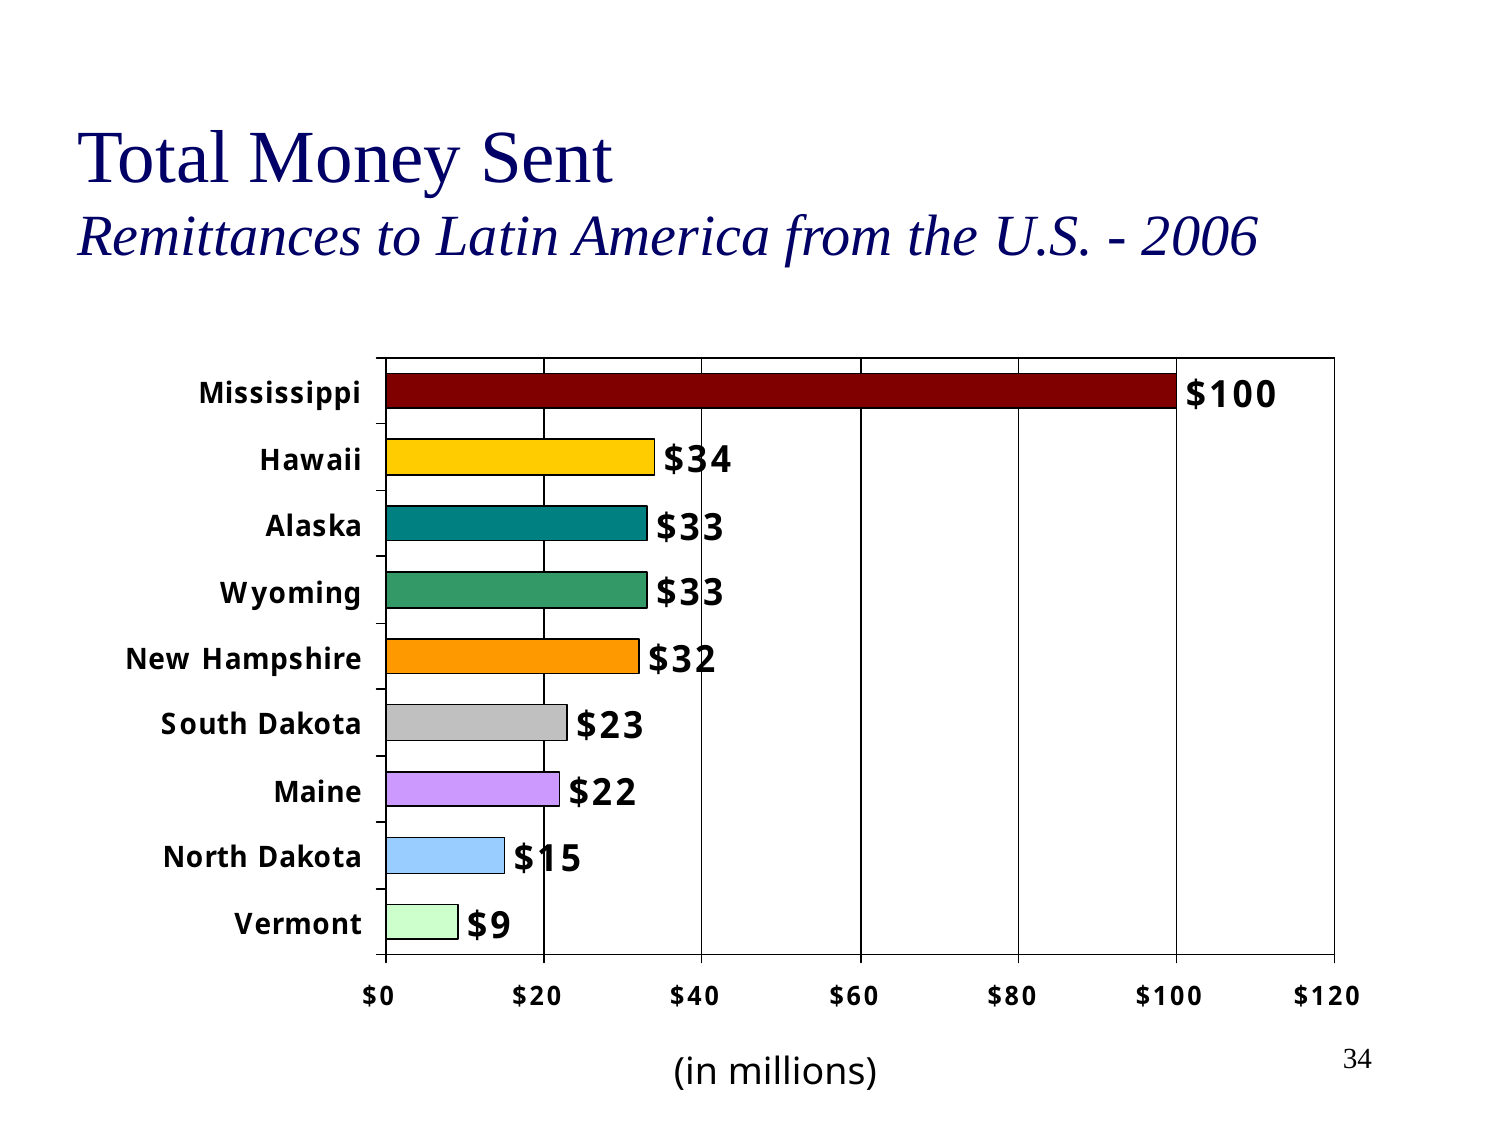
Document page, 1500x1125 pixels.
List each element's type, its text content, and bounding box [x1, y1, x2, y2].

slide_number 34 [1074, 1033, 1388, 1108]
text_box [112, 349, 1388, 1026]
title Total Money Sent Remittances to Latin America from the U.S. - 2006 [62, 74, 1438, 301]
text_box (in millions) [659, 1039, 892, 1100]
